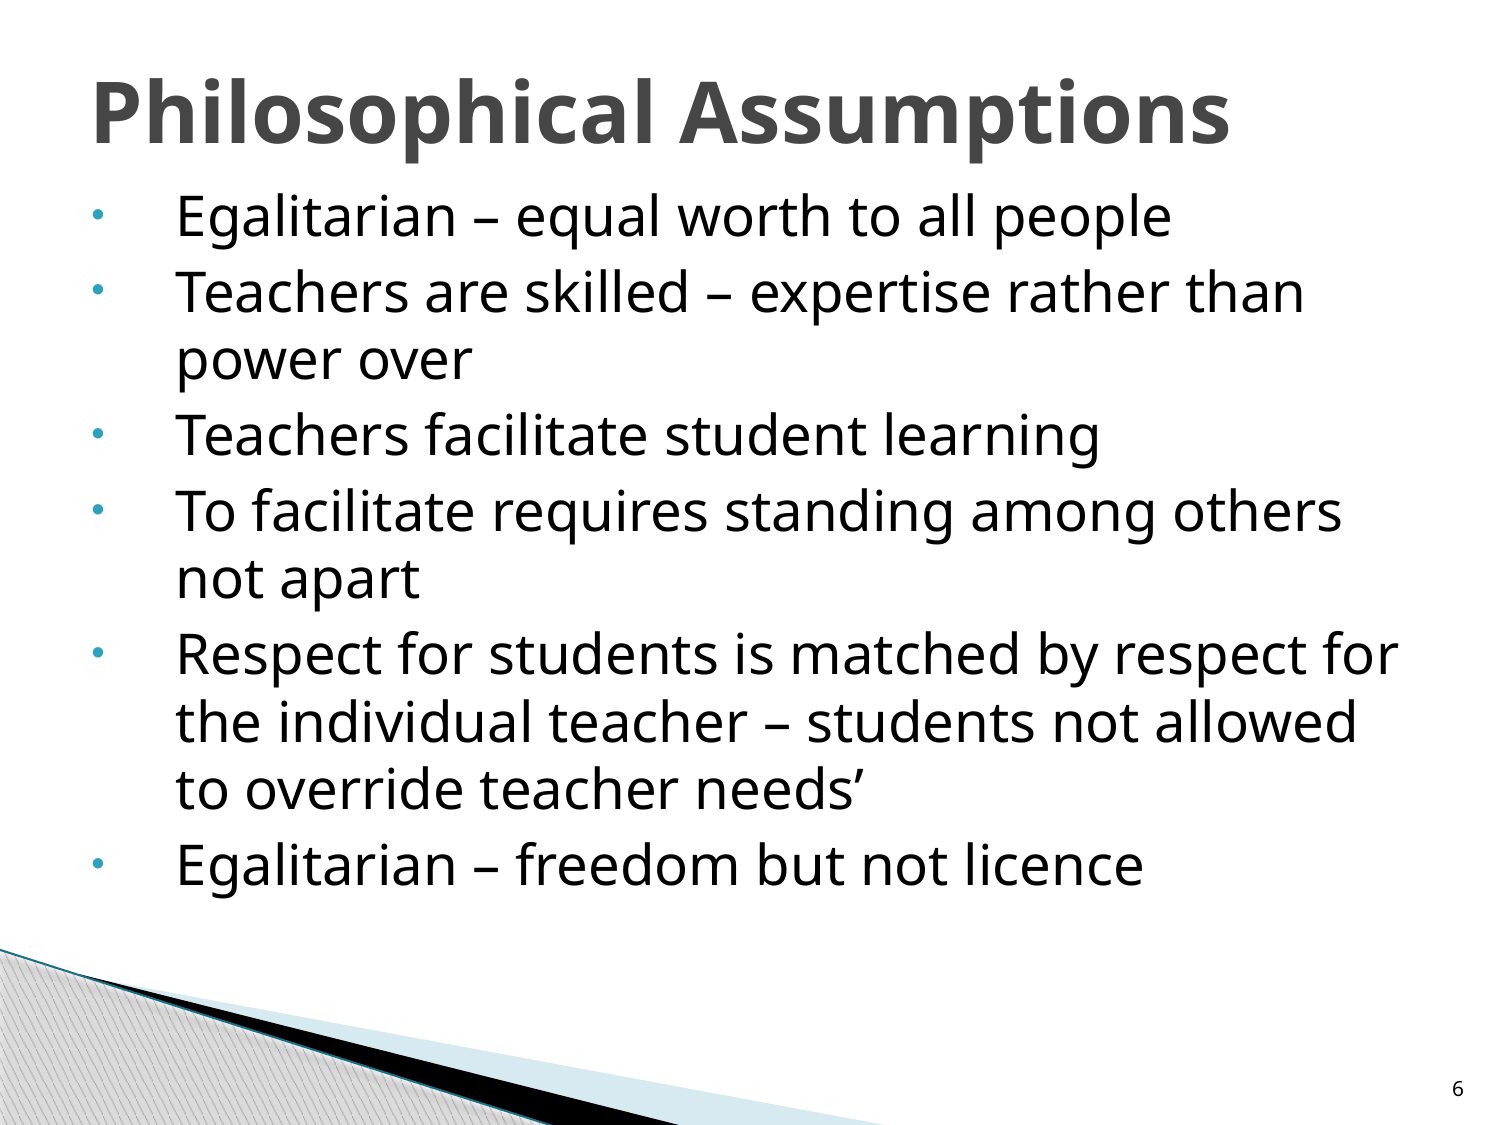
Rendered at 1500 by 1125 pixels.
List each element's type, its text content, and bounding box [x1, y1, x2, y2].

slide_number 6 [1418, 1051, 1479, 1112]
list Egalitarian – equal worth to all people Teachers are skilled – expertise rather than power over Teachers facilitate student learning To facilitate requires standing among others not apart Respect for students is matched by respect for the individual teacher – students not allowed to override teacher needs’ Egalitarian – freedom but not licence [76, 172, 1427, 916]
title Philosophical Assumptions [75, 45, 1425, 173]
